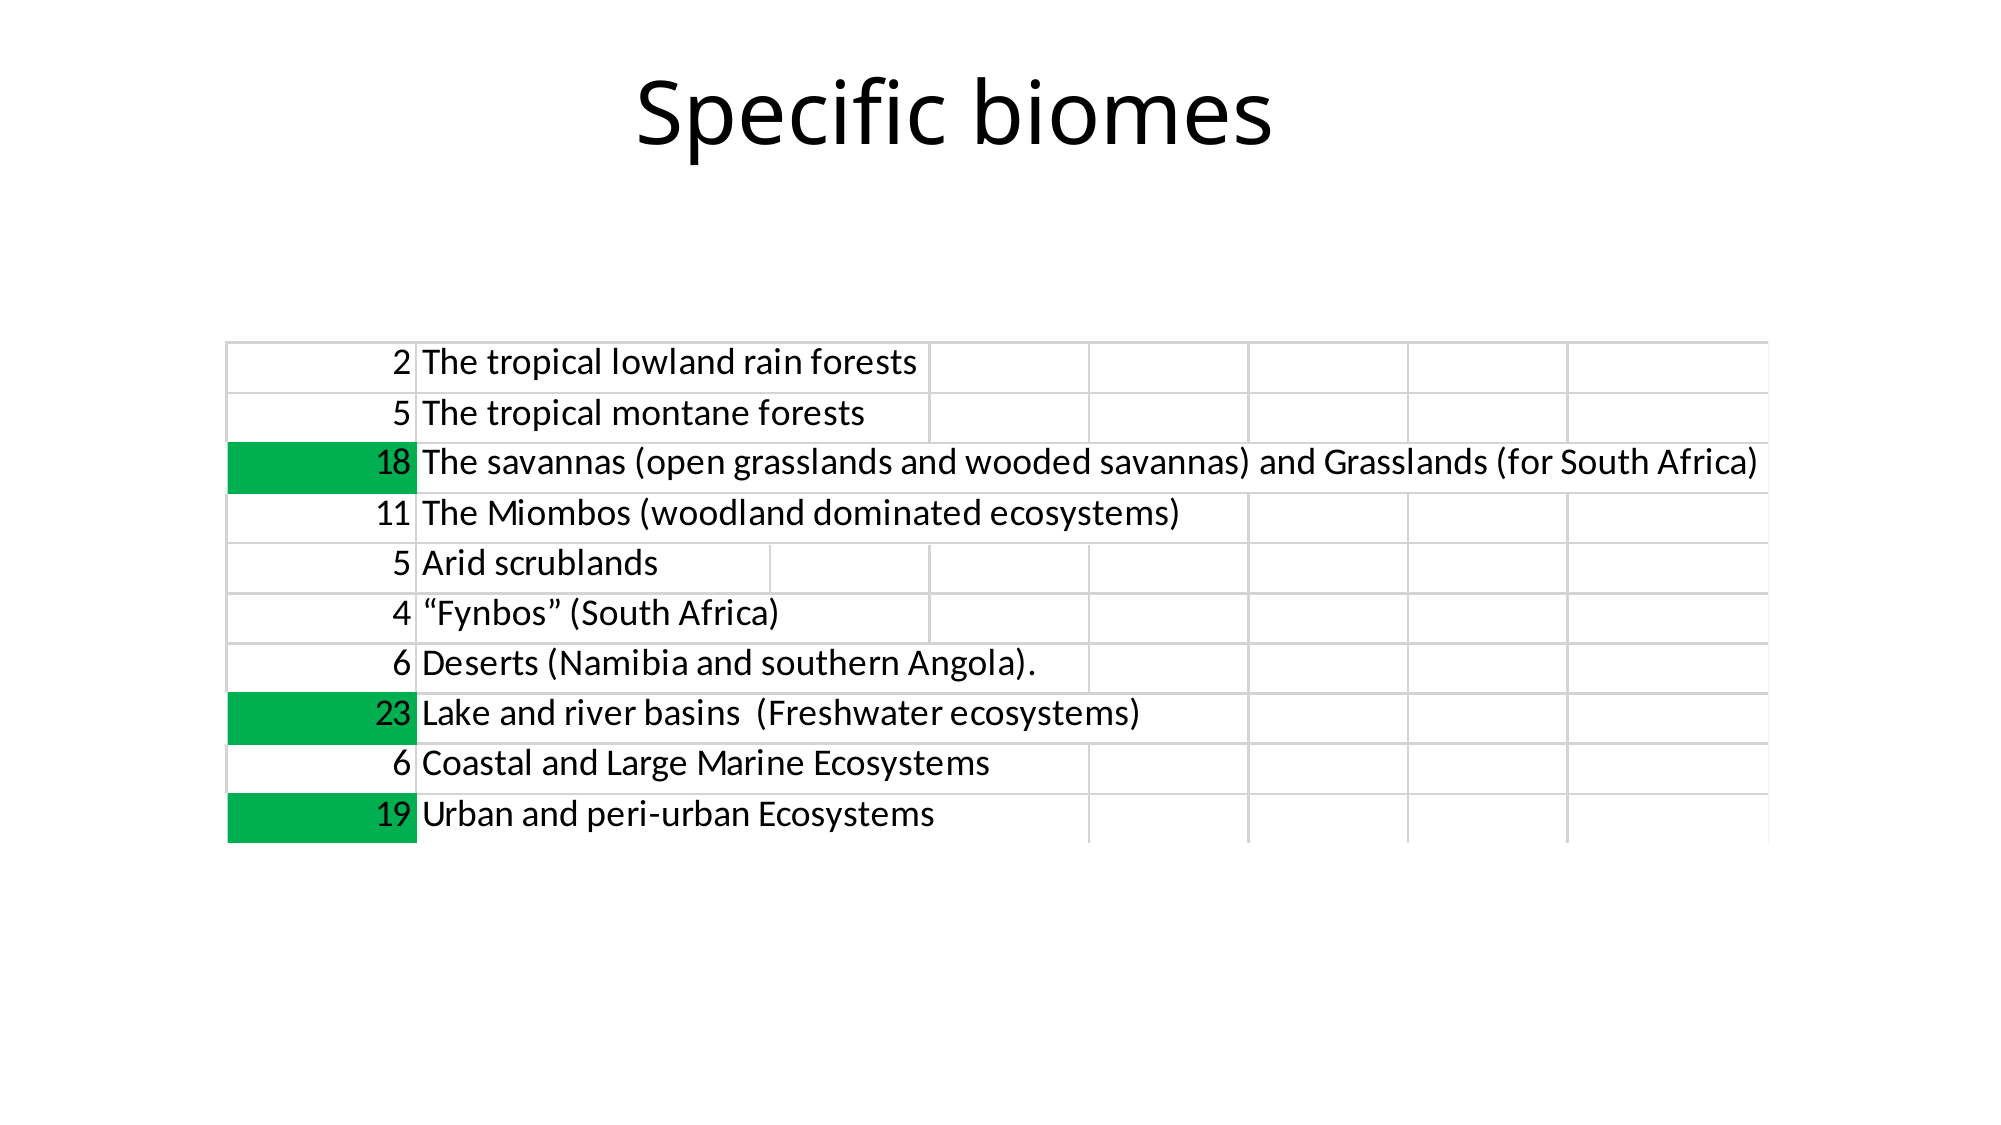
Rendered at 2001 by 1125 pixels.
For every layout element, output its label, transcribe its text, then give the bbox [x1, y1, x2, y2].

title Specific biomes [71, 59, 1863, 278]
picture [225, 341, 1771, 846]
